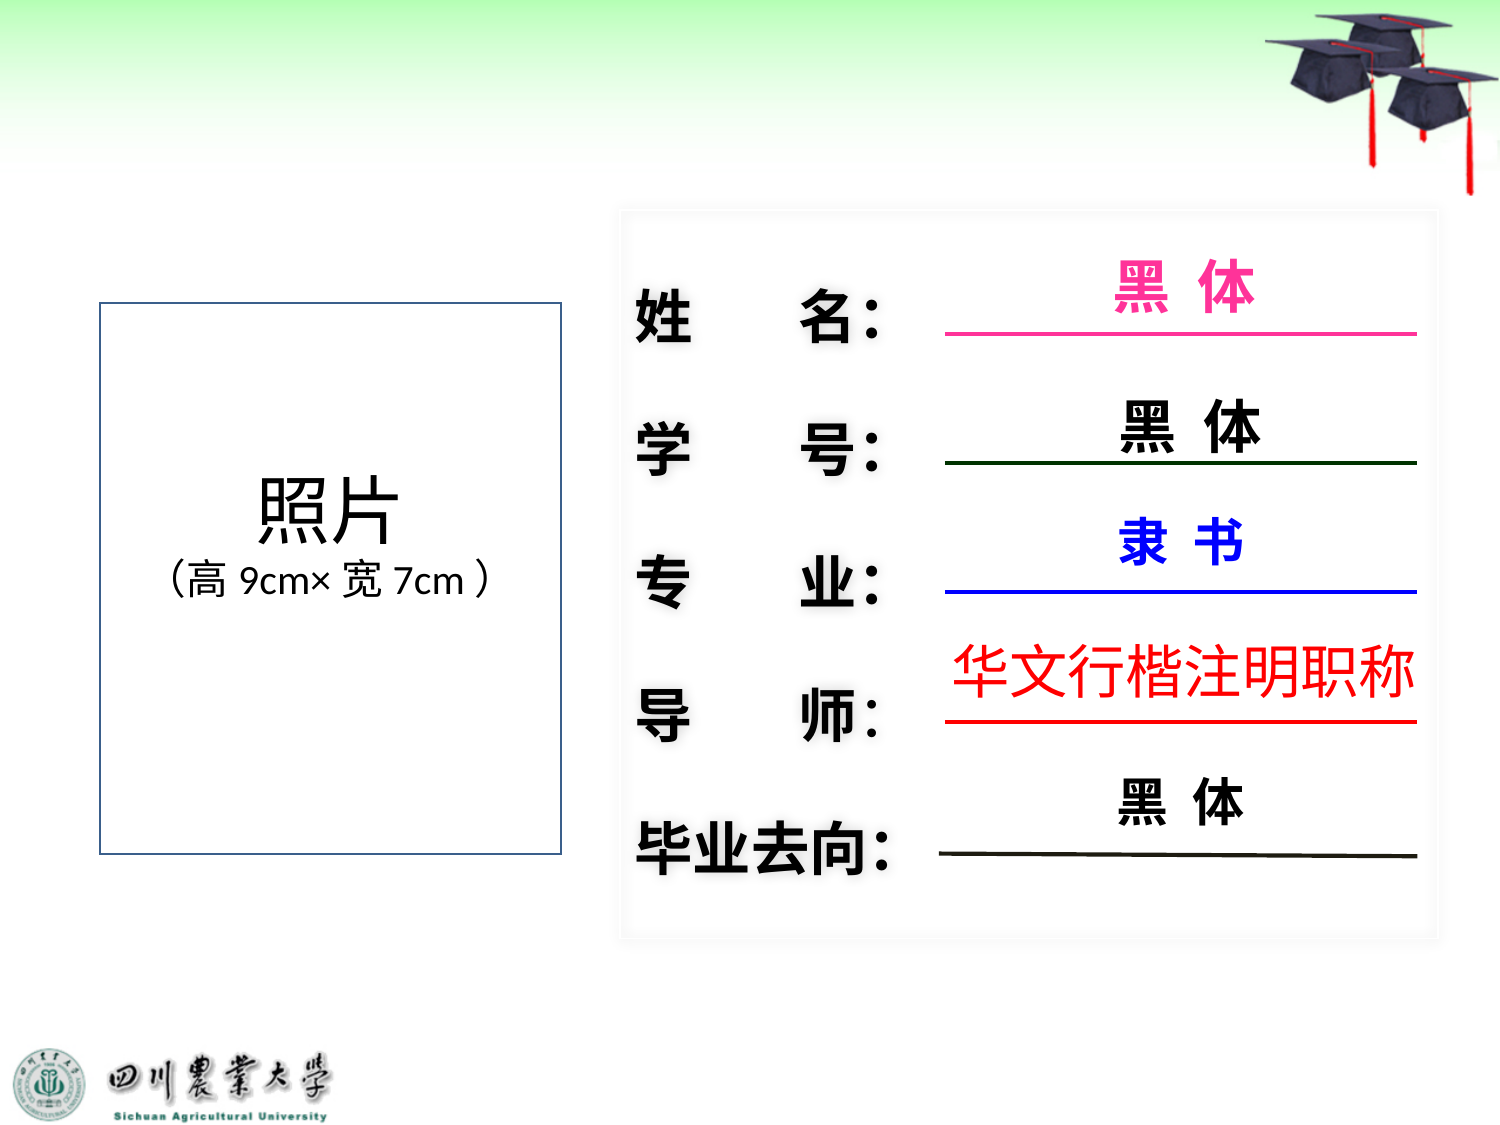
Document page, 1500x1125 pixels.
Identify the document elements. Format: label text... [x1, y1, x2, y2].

picture [0, 0, 1500, 1125]
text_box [620, 209, 1438, 939]
text_box [76, 255, 619, 316]
text_box 照片 （高9cm×宽7cm） [99, 302, 562, 855]
